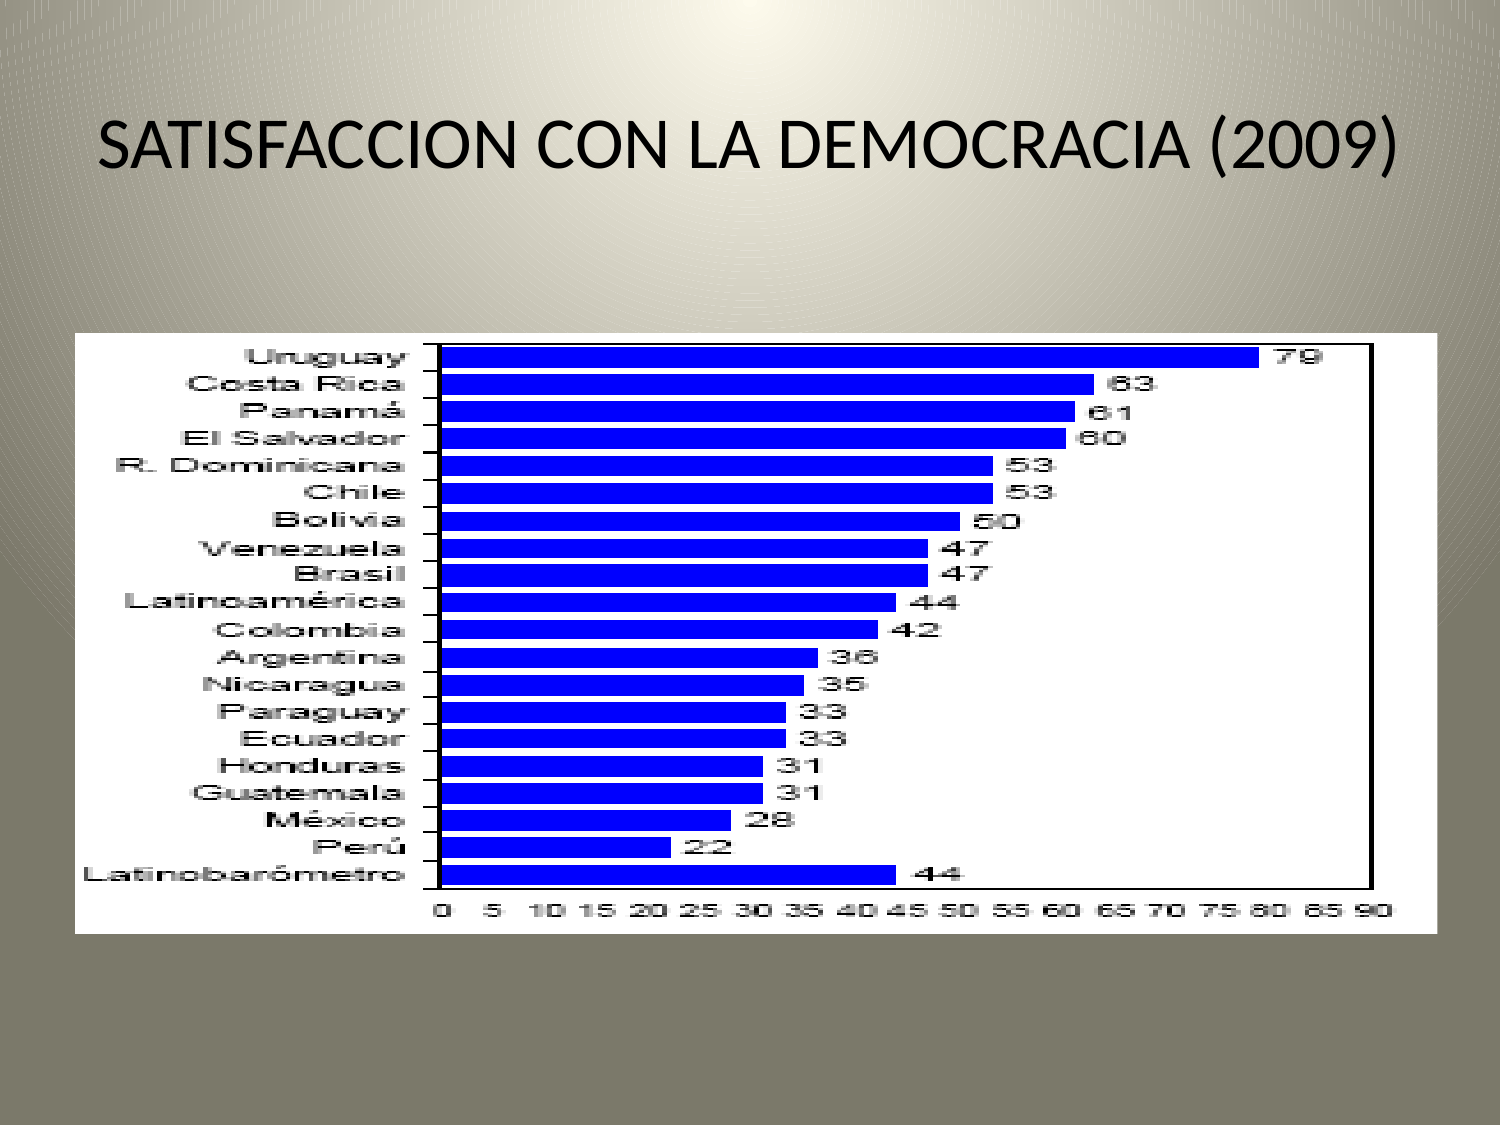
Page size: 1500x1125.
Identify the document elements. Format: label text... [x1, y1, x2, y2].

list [74, 333, 1438, 934]
title SATISFACCION CON LA DEMOCRACIA (2009) [75, 45, 1425, 233]
